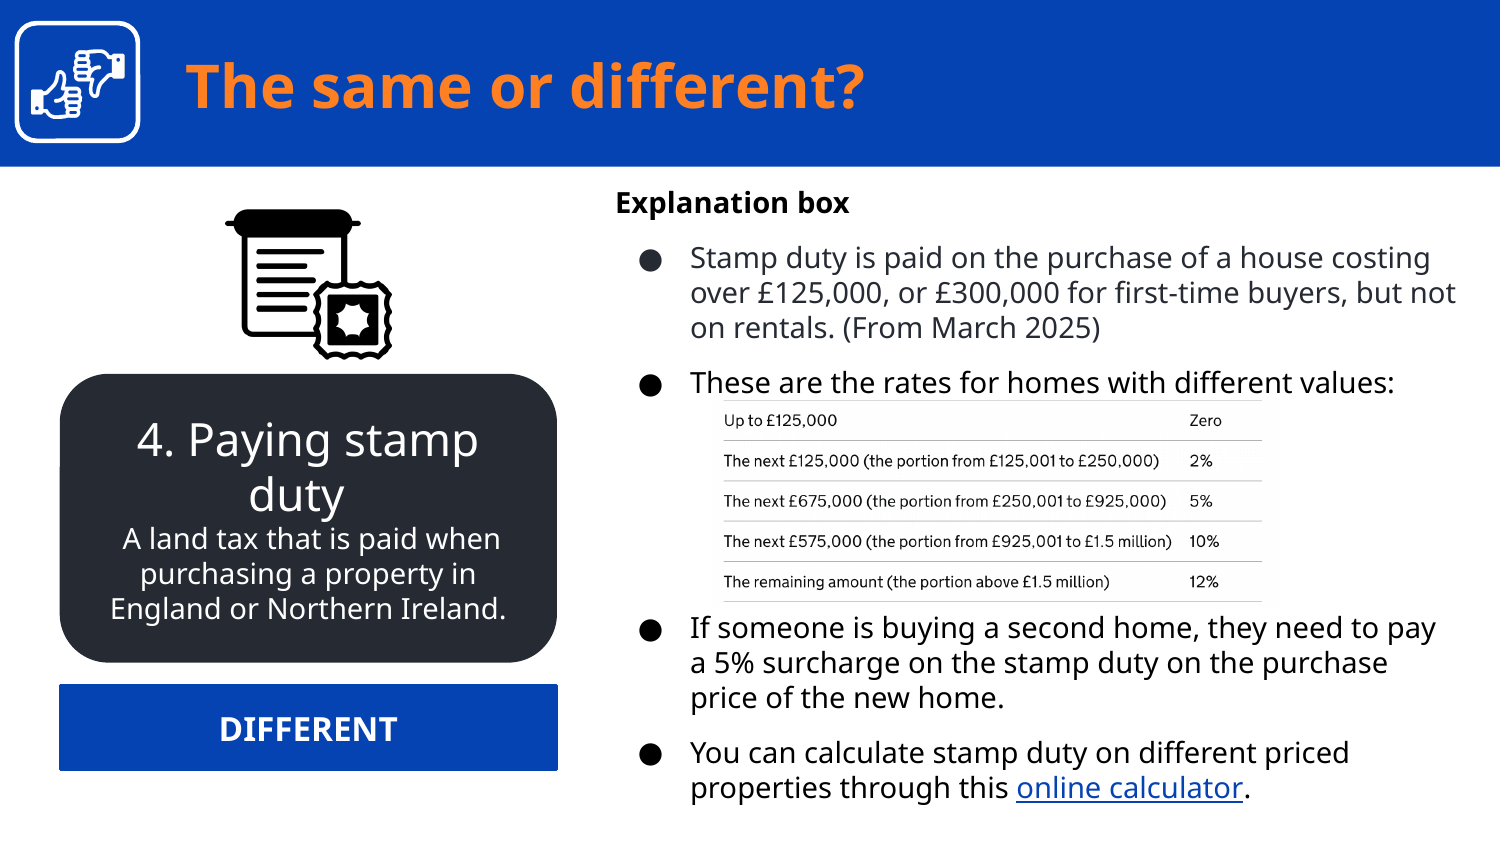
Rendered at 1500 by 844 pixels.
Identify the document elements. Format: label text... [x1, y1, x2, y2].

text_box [0, 0, 156, 170]
title The same or different? [170, 42, 1500, 127]
picture [709, 400, 1280, 610]
text_box DIFFERENT [60, 685, 557, 770]
picture [217, 193, 400, 375]
text_box 4. Paying stamp duty A land tax that is paid when purchasing a property in England or Northern Ireland. [60, 374, 557, 662]
text_box Explanation box Stamp duty is paid on the purchase of a house costing over £125,000, or £300,000 for first-time buyers, but not on rentals. (From March 2025) These are the rates for homes with different values: If someone is buying a second home, they need to pay a 5% surcharge on the stamp duty on the purchase price of the new home. You can calculate stamp duty on different priced properties through this online calculator. [600, 168, 1475, 824]
